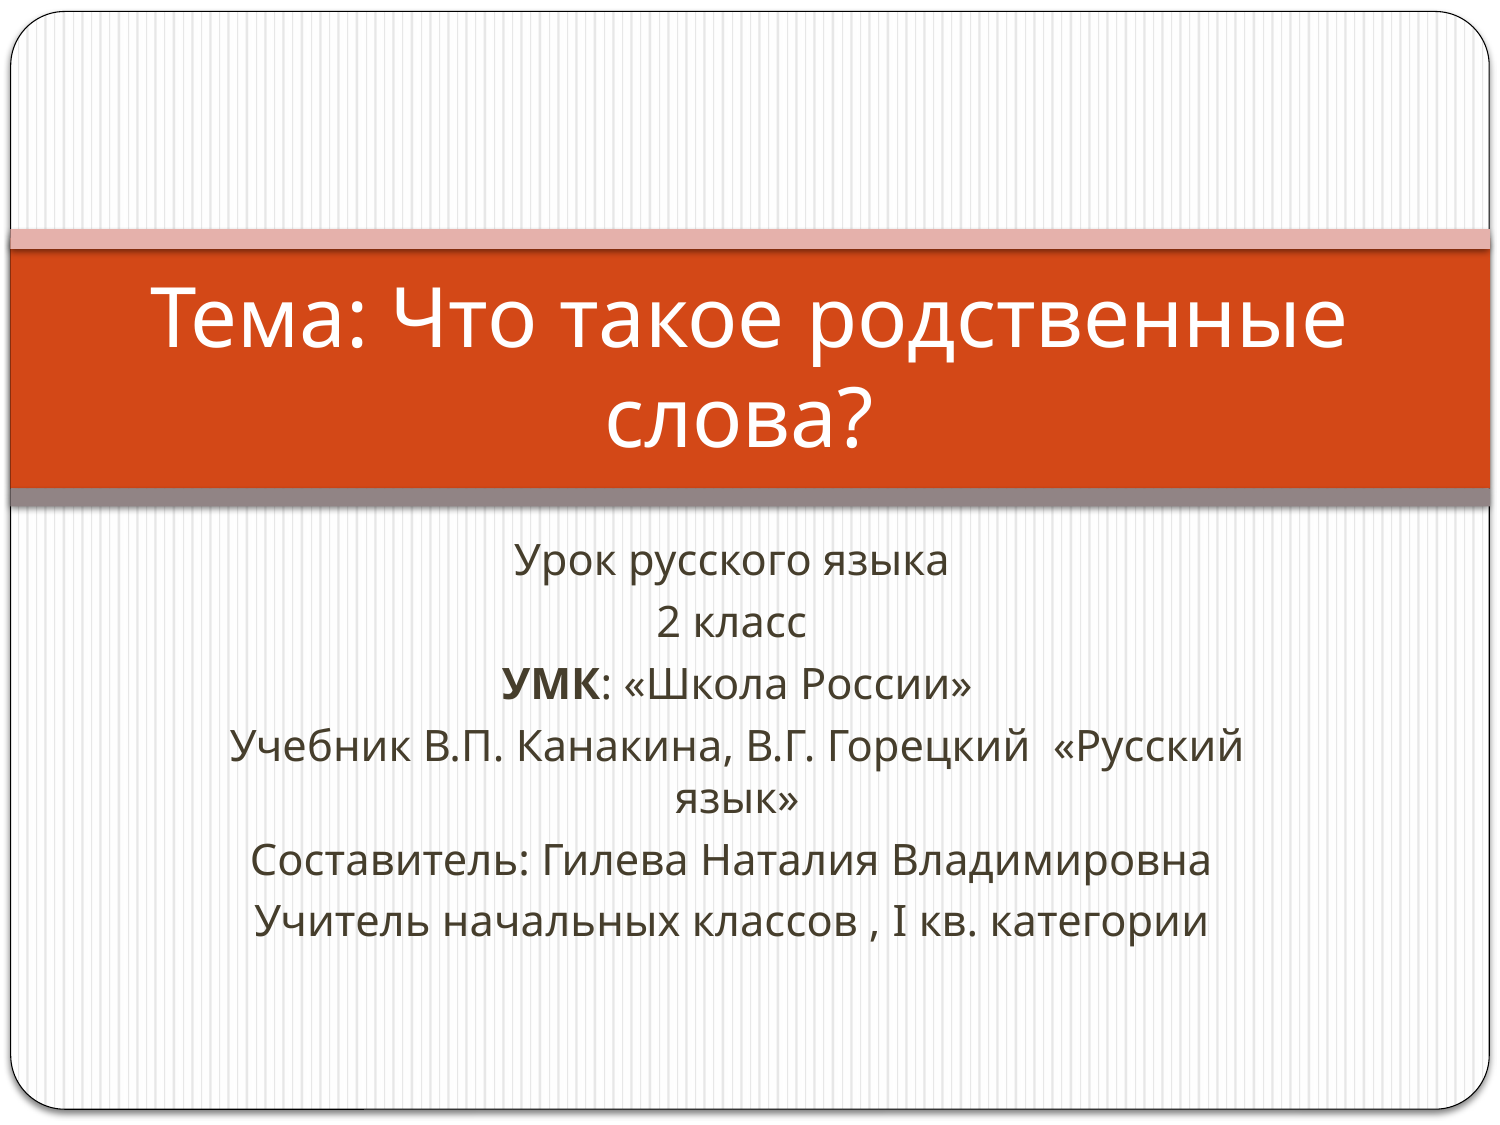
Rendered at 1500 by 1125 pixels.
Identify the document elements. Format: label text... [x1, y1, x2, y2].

title Тема: Что такое родственные слова? [75, 247, 1425, 489]
subtitle Урок русского языка 2 класс УМК: «Школа России» Учебник В.П. Канакина, В.Г. Горецкий «Русский язык» Составитель: Гилева Наталия Владимировна Учитель начальных классов , I кв. категории [212, 525, 1263, 961]
